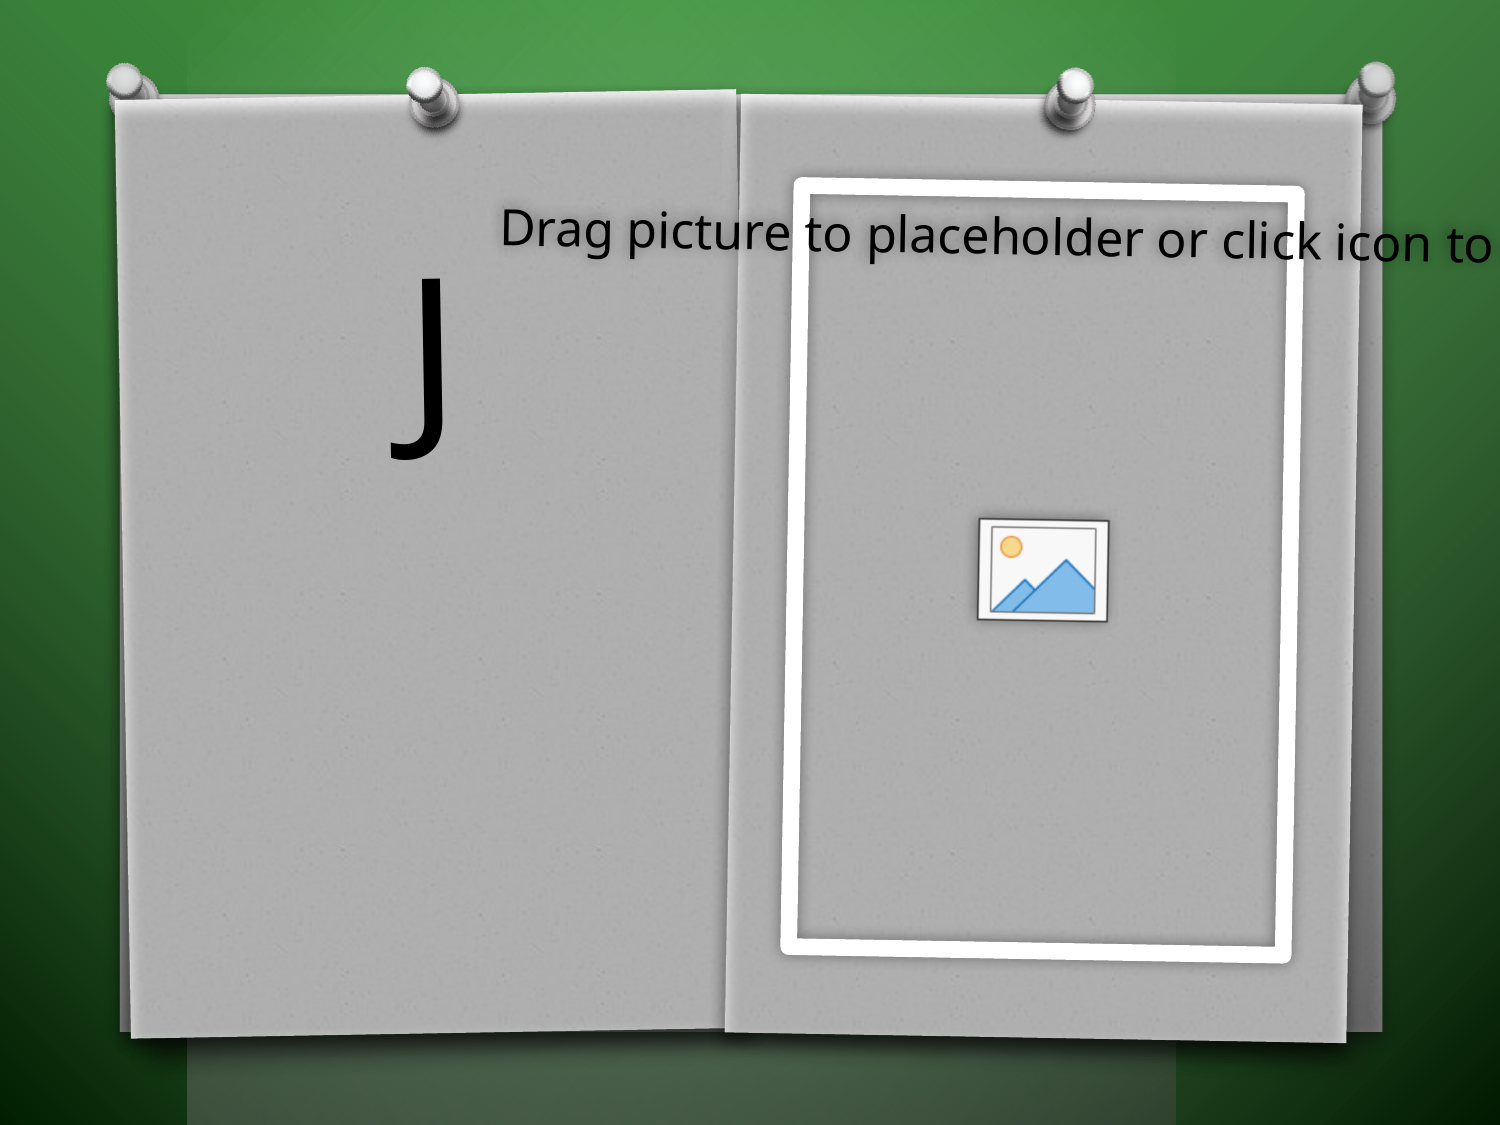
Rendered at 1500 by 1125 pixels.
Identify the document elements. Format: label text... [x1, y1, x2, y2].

title J [179, 222, 687, 475]
picture [1016, 41, 1138, 162]
picture [803, 197, 1282, 943]
picture [375, 33, 497, 157]
